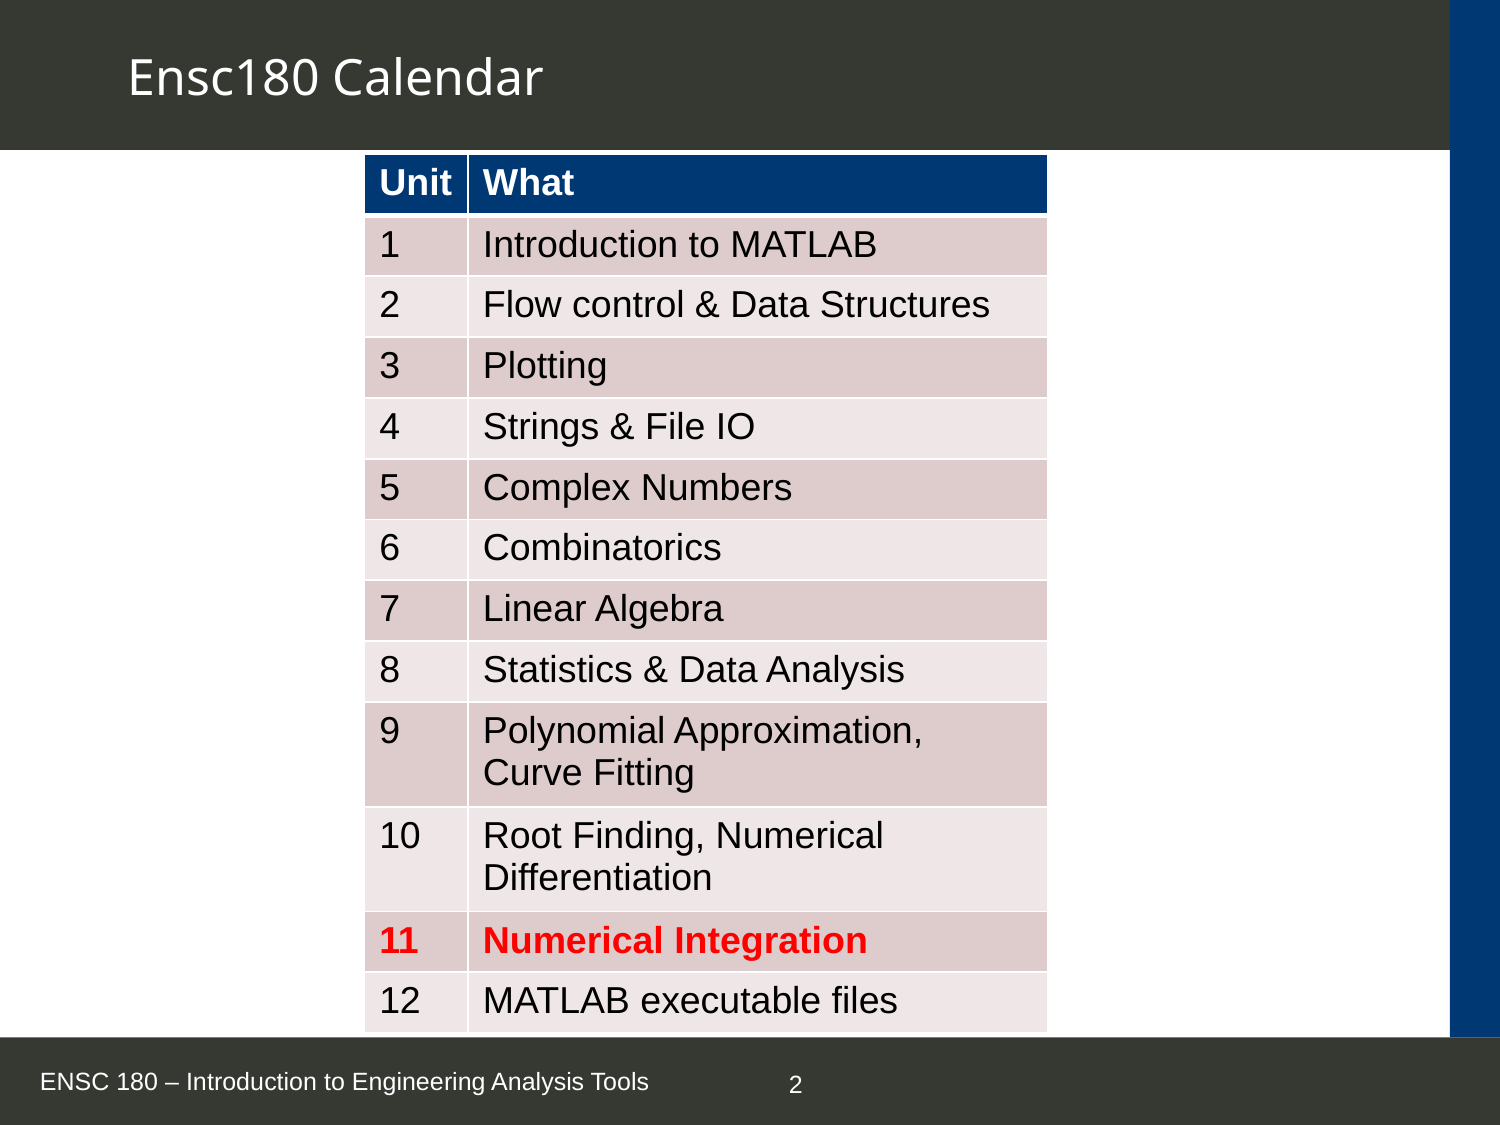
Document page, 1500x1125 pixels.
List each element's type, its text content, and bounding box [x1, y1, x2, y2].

table_cell 8 [365, 642, 467, 701]
title Ensc180 Calendar [112, 37, 1450, 138]
table_header What [469, 155, 1047, 213]
footer ENSC 180 – Introduction to Engineering Analysis Tools [24, 1057, 740, 1113]
table_cell Numerical Integration [469, 912, 1047, 971]
table_cell 7 [365, 581, 467, 640]
table_cell Combinatorics [469, 520, 1047, 579]
table_header Unit [365, 155, 467, 213]
table_cell Polynomial Approximation, Curve Fitting [469, 703, 1047, 806]
table_cell Complex Numbers [469, 460, 1047, 519]
table_cell 6 [365, 520, 467, 579]
table_cell 3 [365, 338, 467, 397]
table_cell Flow control & Data Structures [469, 277, 1047, 336]
table_cell 11 [365, 912, 467, 971]
table_cell 10 [365, 808, 467, 911]
table_cell Strings & File IO [469, 399, 1047, 458]
table_cell Linear Algebra [469, 581, 1047, 640]
table_cell Introduction to MATLAB [469, 218, 1047, 275]
table_cell 12 [365, 973, 467, 1032]
table_cell Plotting [469, 338, 1047, 397]
table_cell Statistics & Data Analysis [469, 642, 1047, 701]
table_cell 2 [365, 277, 467, 336]
table_cell 4 [365, 399, 467, 458]
table_cell 1 [365, 218, 467, 275]
table_cell 5 [365, 460, 467, 519]
table_cell MATLAB executable files [469, 973, 1047, 1032]
table_cell 9 [365, 703, 467, 806]
table_cell Root Finding, Numerical Differentiation [469, 808, 1047, 911]
